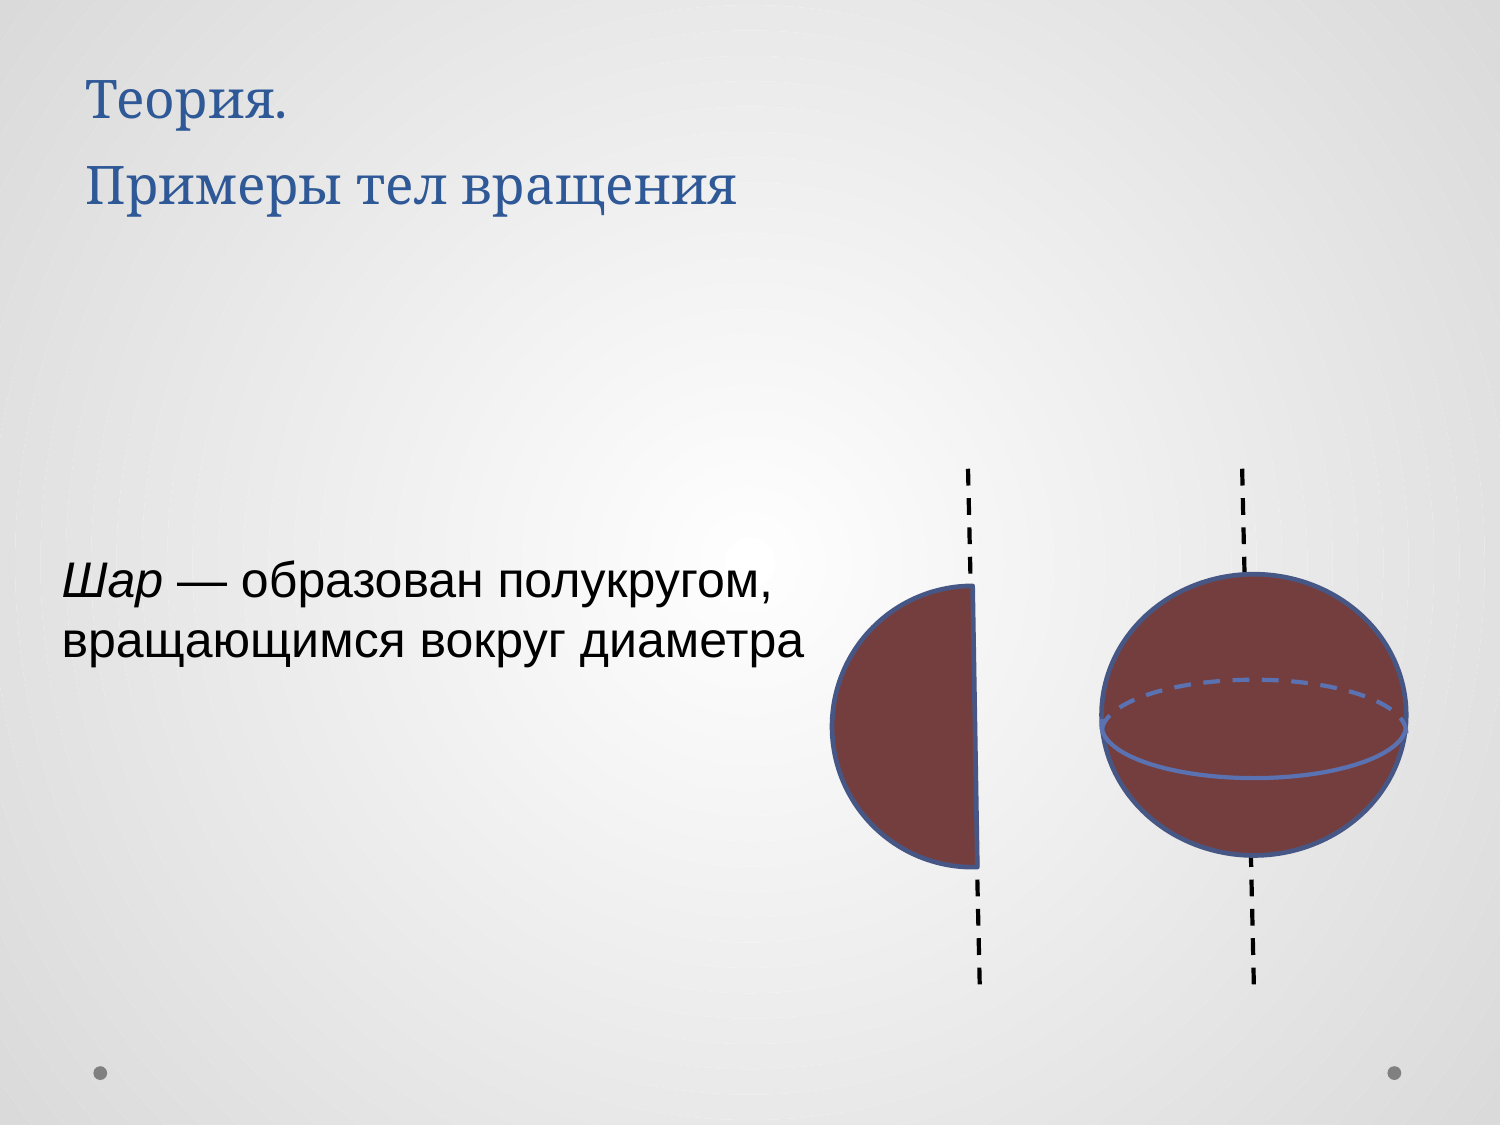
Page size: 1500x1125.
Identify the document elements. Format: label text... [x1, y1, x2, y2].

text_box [1101, 468, 1407, 985]
text_box Шар — образован полукругом, вращающимся вокруг диаметра [46, 480, 826, 796]
title Теория. Примеры тел вращения [70, 35, 1421, 223]
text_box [831, 468, 1100, 985]
